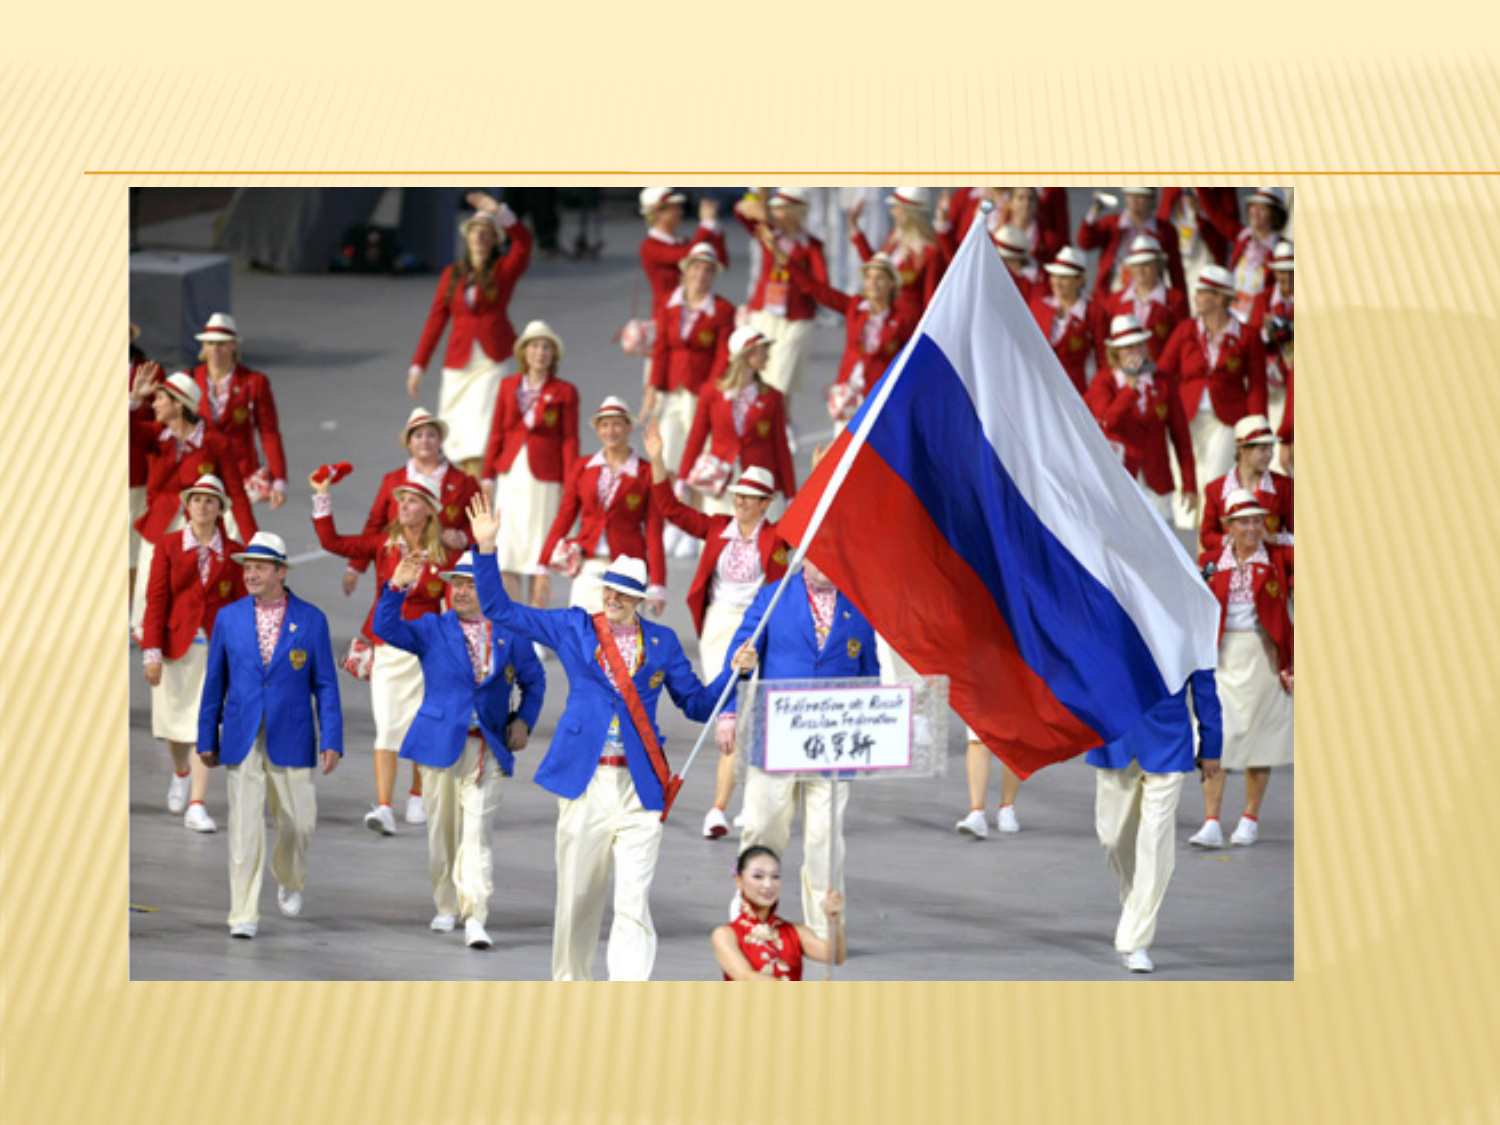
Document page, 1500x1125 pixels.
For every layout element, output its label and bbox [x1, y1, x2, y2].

list [128, 187, 1295, 981]
